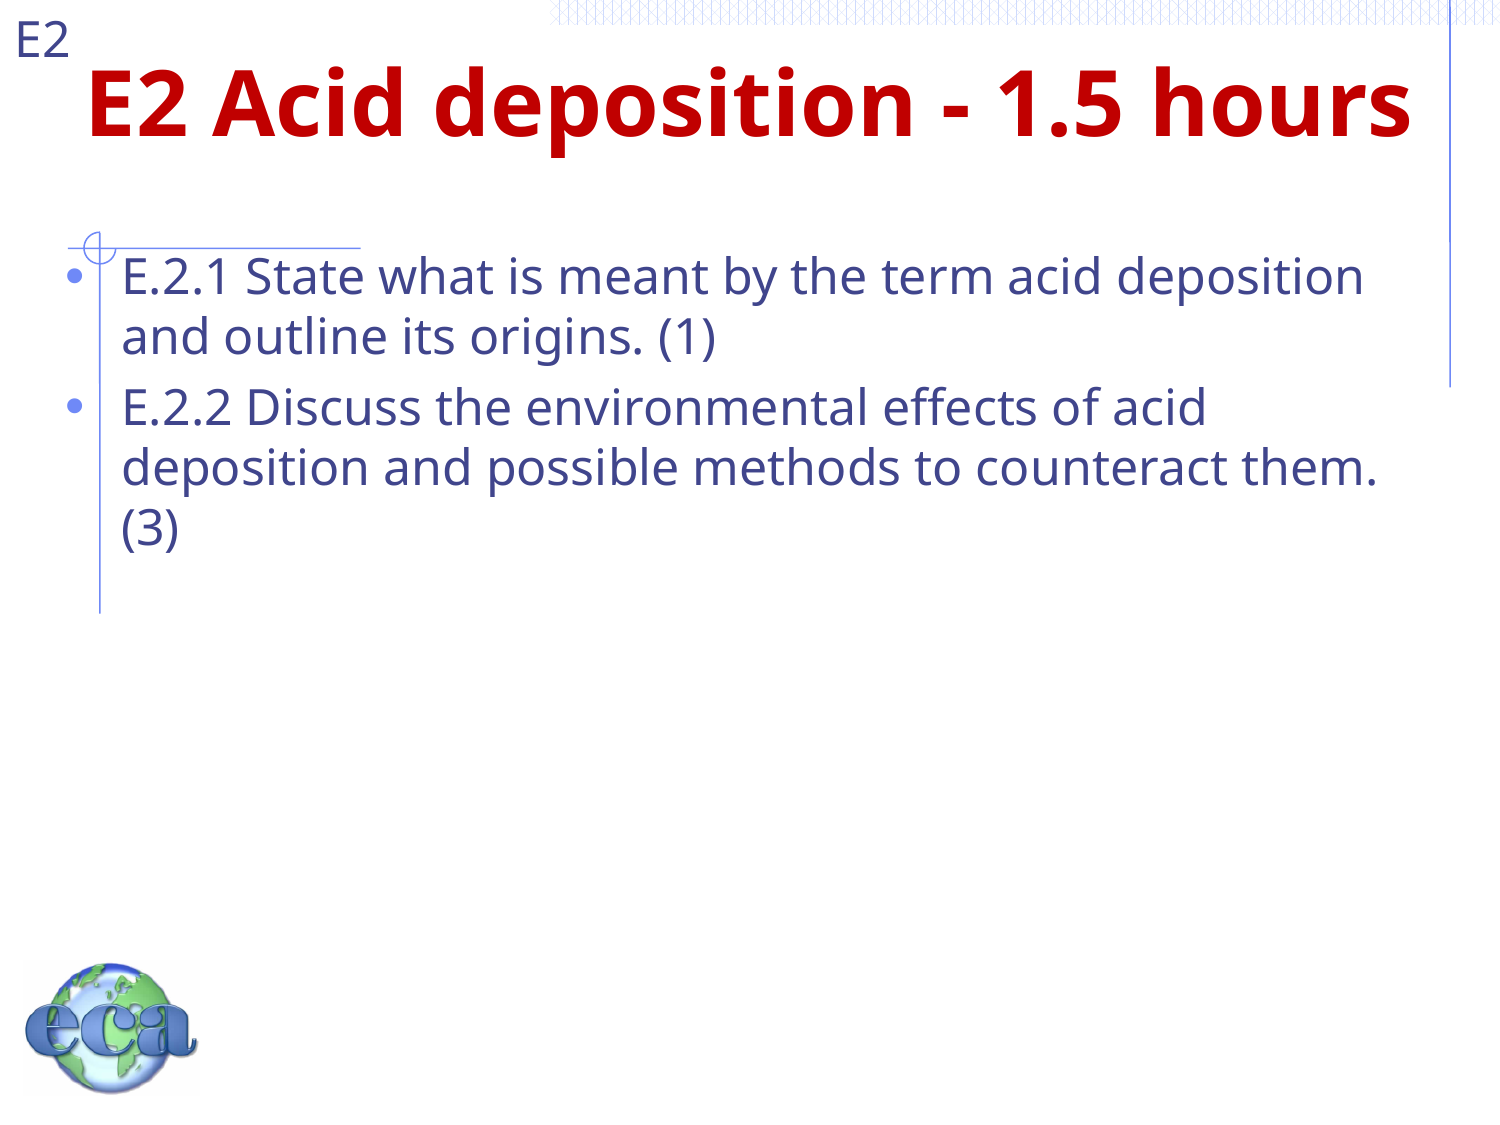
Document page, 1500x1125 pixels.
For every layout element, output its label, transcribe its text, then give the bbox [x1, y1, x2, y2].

picture [23, 960, 200, 1096]
list E.2.1 State what is meant by the term acid deposition and outline its origins. (1) E.2.2 Discuss the environmental effects of acid deposition and possible methods to counteract them. (3) [49, 237, 1463, 976]
title E2 Acid deposition - 1.5 hours [37, 24, 1463, 163]
